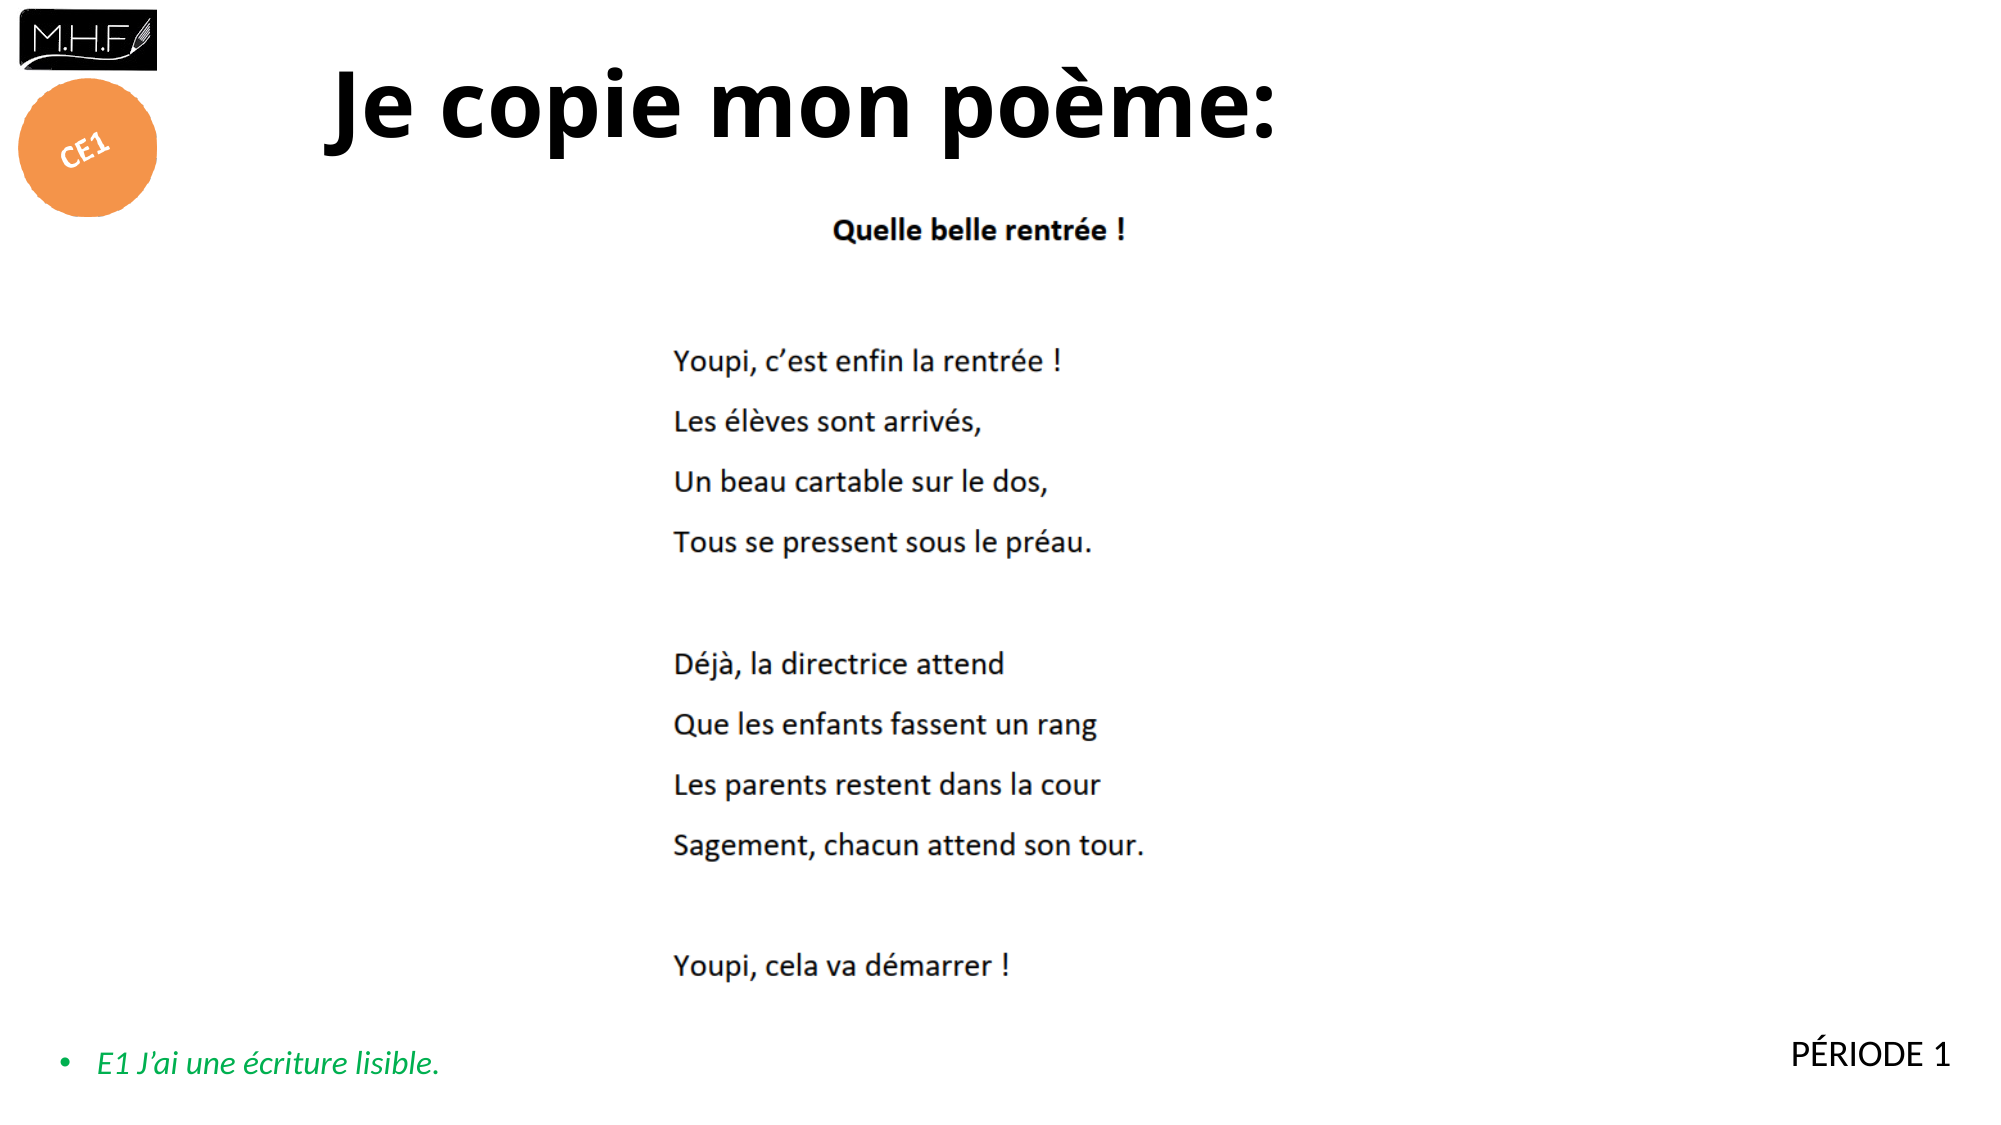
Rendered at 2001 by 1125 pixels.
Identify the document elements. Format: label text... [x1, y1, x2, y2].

picture [18, 78, 157, 218]
picture [635, 207, 1169, 995]
title Je copie mon poème: [316, 0, 1863, 218]
text_box E1 J’ai une écriture lisible. [44, 1038, 1346, 1092]
picture [16, 7, 157, 74]
text_box PÉRIODE 1 [1362, 1021, 1967, 1082]
